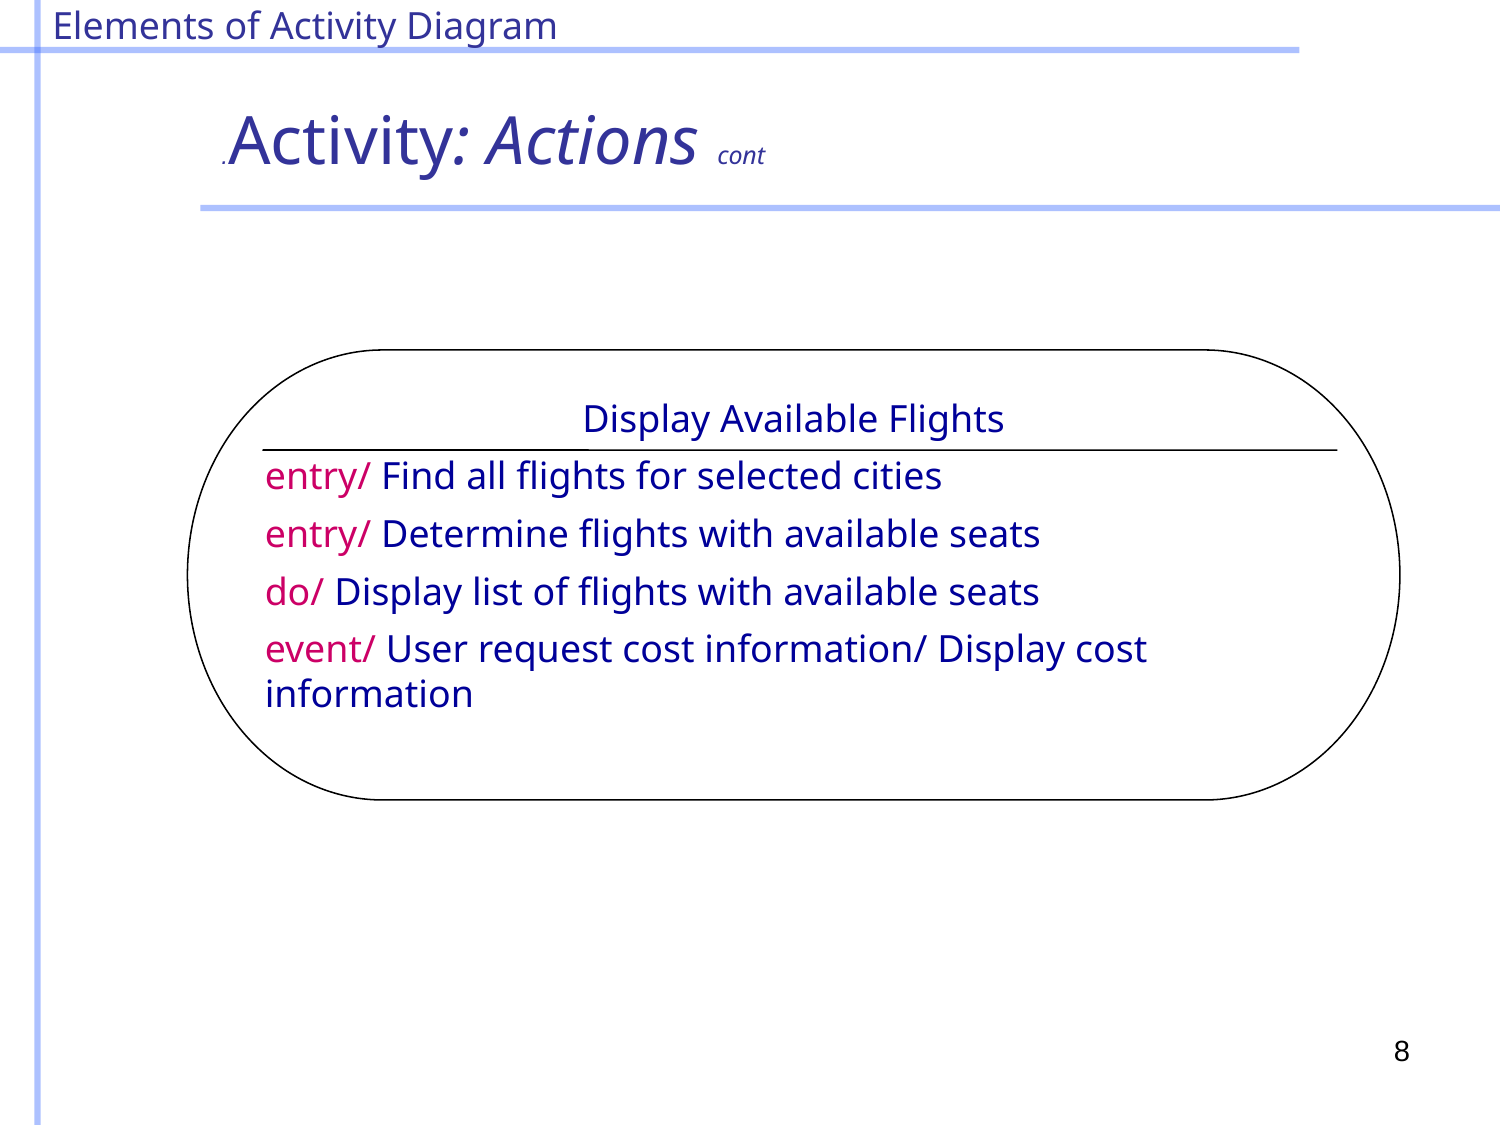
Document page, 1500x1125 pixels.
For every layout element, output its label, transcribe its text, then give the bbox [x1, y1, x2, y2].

text_box Activity: Actions cont. [206, 90, 1500, 185]
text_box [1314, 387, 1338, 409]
text_box Elements of Activity Diagram [37, 0, 1267, 55]
slide_number 8 [1074, 1024, 1426, 1103]
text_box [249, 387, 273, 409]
text_box [187, 349, 1400, 800]
